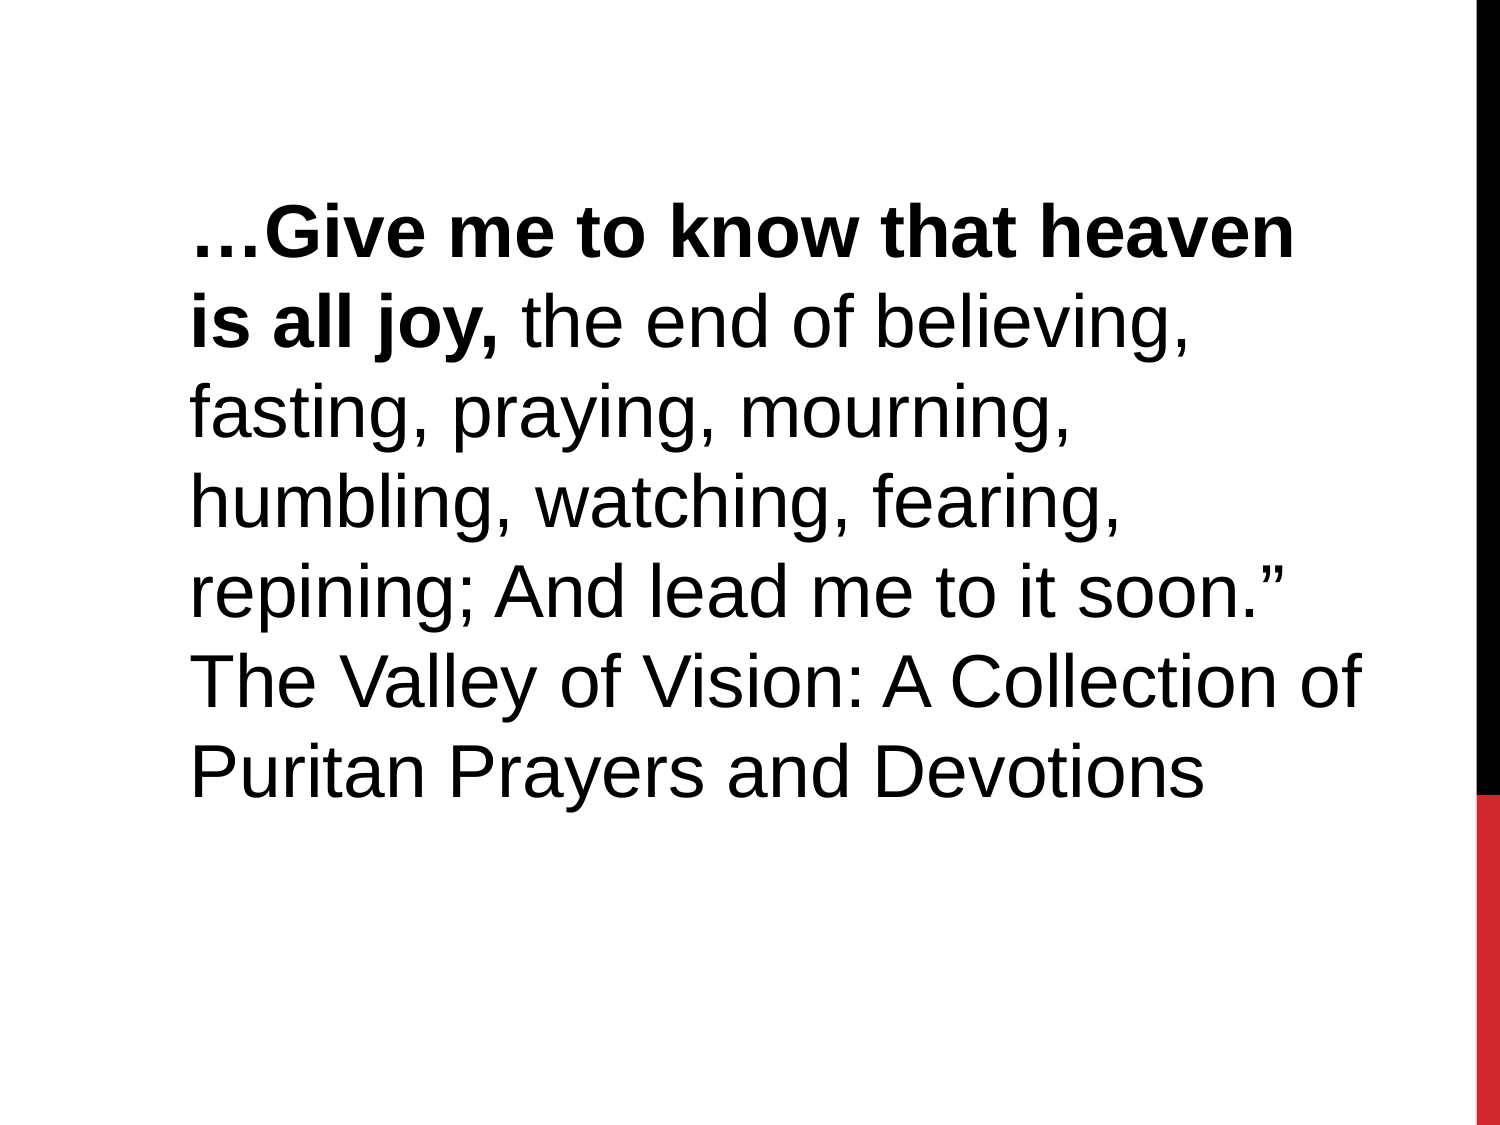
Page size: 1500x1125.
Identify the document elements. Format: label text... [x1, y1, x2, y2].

text_box …Give me to know that heaven is all joy, the end of believing, fasting, praying, mourning, humbling, watching, fearing, repining; And lead me to it soon.” The Valley of Vision: A Collection of Puritan Prayers and Devotions [174, 174, 1388, 820]
